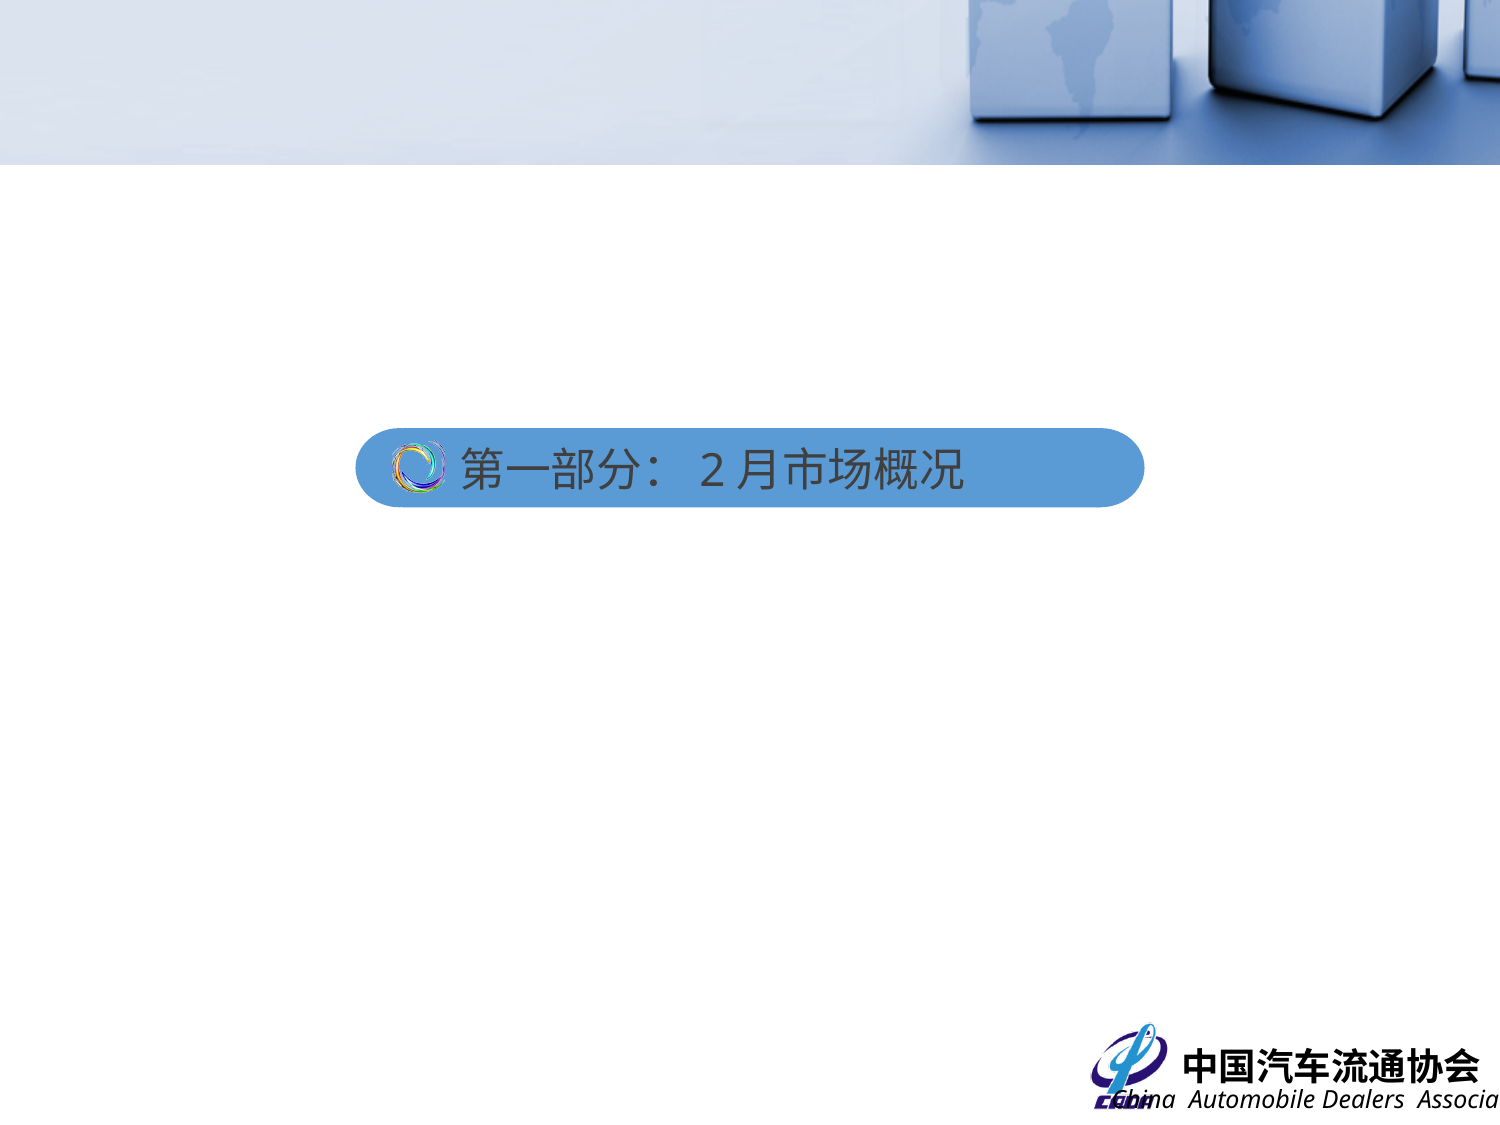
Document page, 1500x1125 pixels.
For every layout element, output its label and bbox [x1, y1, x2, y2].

text_box [355, 428, 1145, 508]
picture [392, 440, 445, 493]
picture [1086, 1018, 1172, 1114]
picture [0, 0, 1500, 165]
picture [1164, 1096, 1171, 1106]
